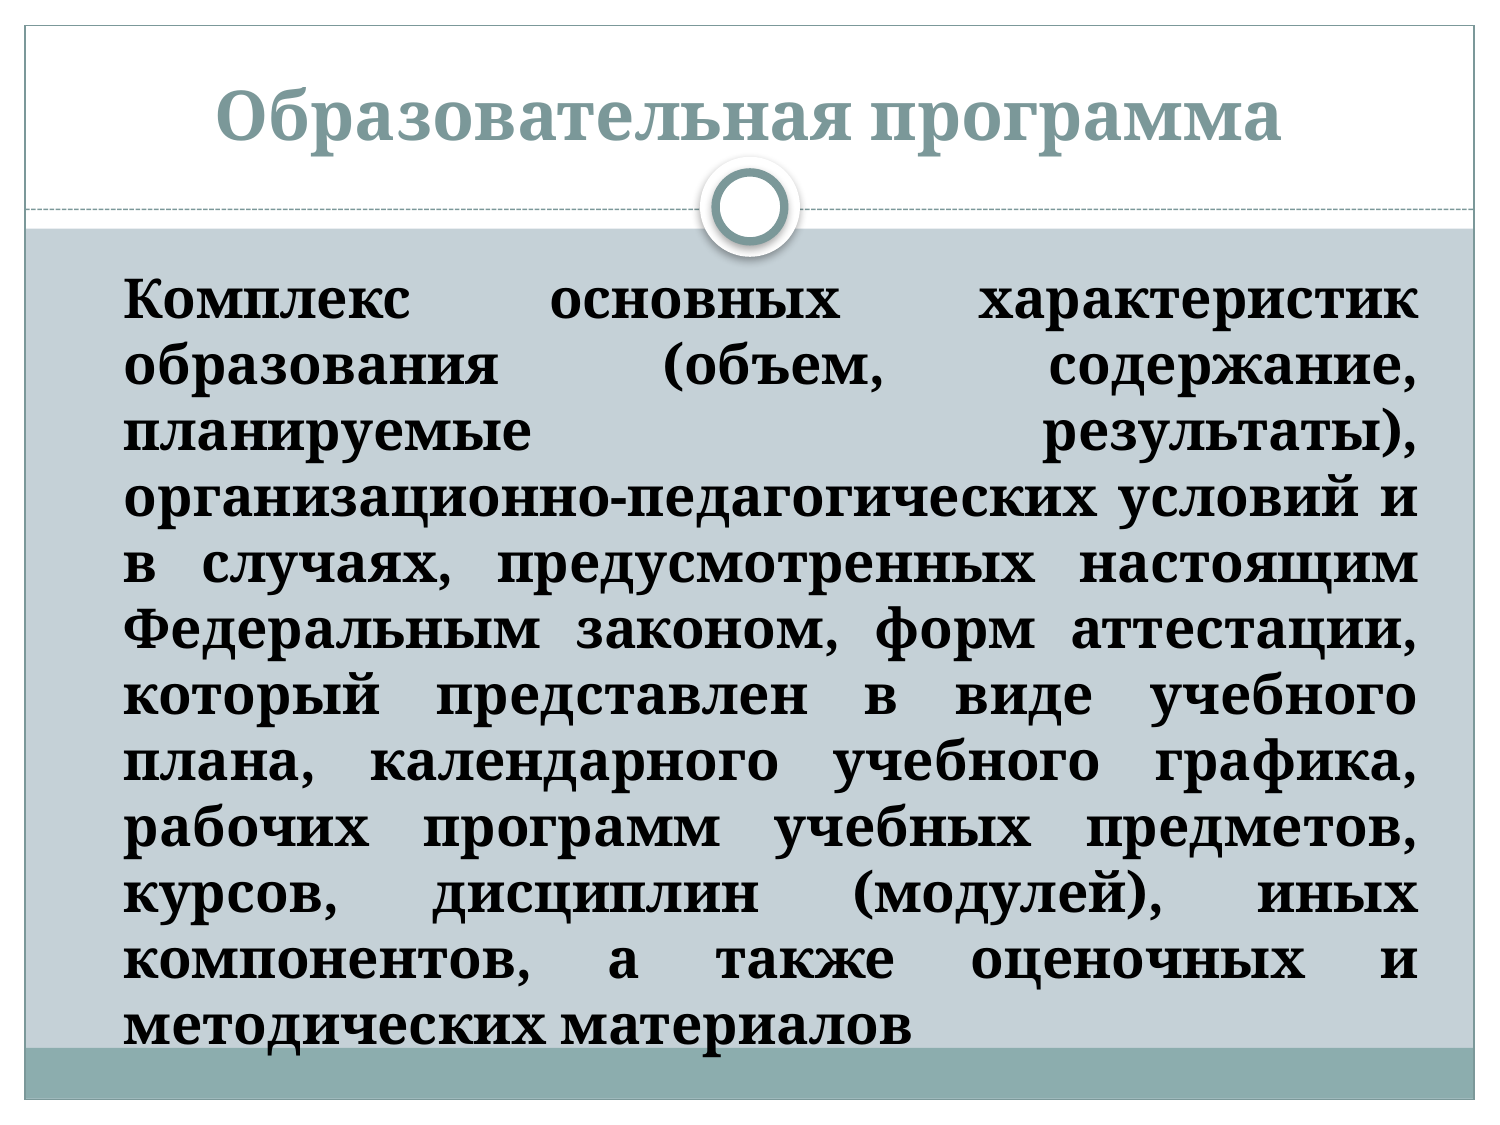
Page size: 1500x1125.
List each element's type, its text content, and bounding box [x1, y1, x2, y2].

title Образовательная программа [49, 37, 1450, 163]
list Комплекс основных характеристик образования (объем, содержание, планируемые результаты), организационно-педагогических условий и в случаях, предусмотренных настоящим Федеральным законом, форм аттестации, который представлен в виде учебного плана, календарного учебного графика, рабочих программ учебных предметов, курсов, дисциплин (модулей), иных компонентов, а также оценочных и методических материалов [64, 255, 1436, 1071]
